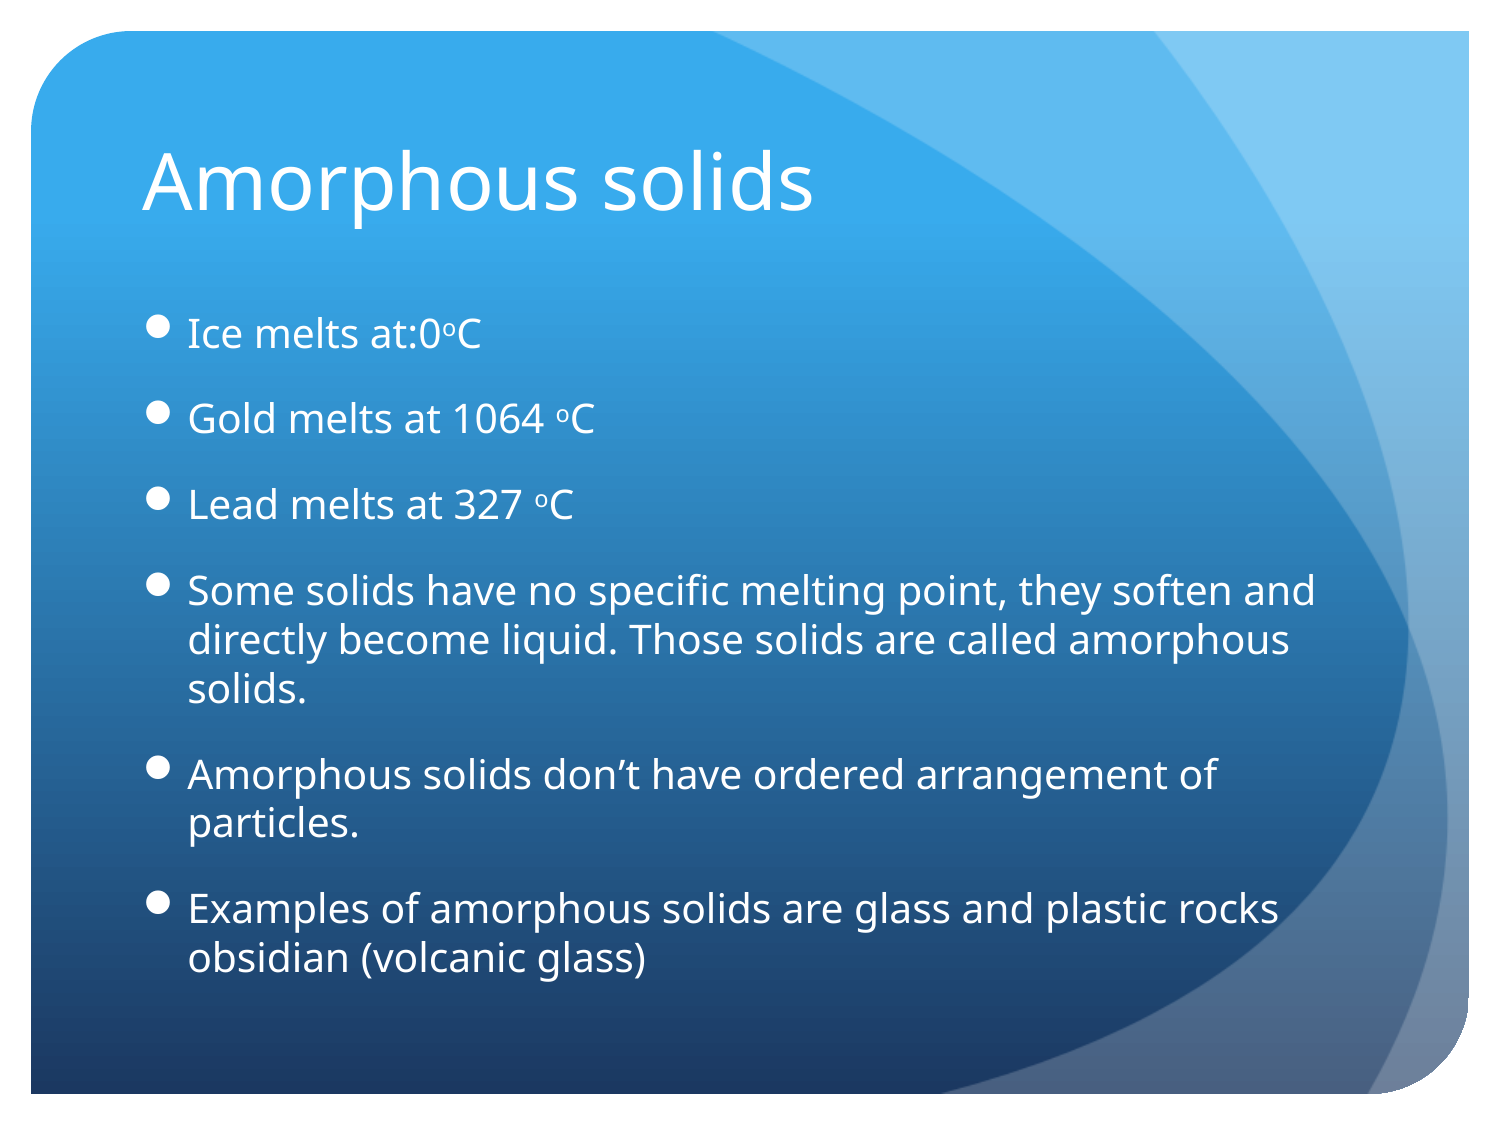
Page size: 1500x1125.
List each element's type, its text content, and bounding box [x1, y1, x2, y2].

list Ice melts at:0oC Gold melts at 1064 oC Lead melts at 327 oC Some solids have no specific melting point, they soften and directly become liquid. Those solids are called amorphous solids. Amorphous solids don’t have ordered arrangement of particles. Examples of amorphous solids are glass and plastic rocks obsidian (volcanic glass) [127, 299, 1372, 991]
title Amorphous solids [127, 62, 1372, 234]
picture [24, 30, 1473, 1094]
